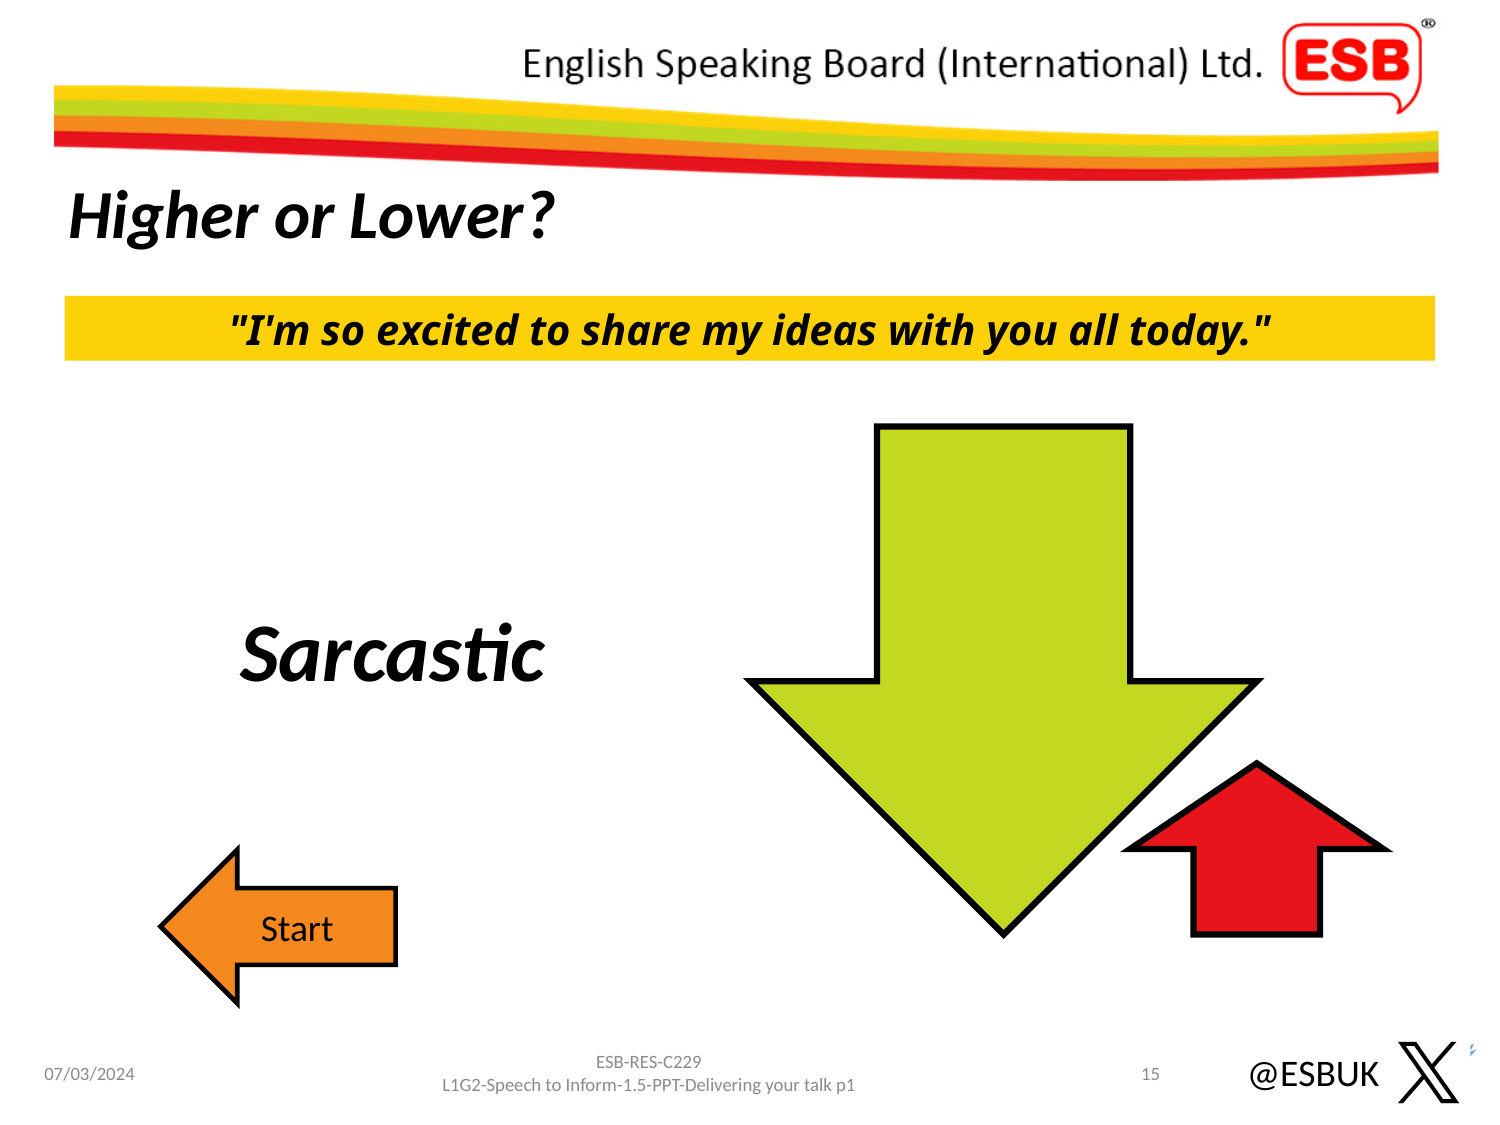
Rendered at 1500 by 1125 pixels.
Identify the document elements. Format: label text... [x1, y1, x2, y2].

slide_number 15 [930, 1042, 1176, 1103]
text_box Start [159, 847, 397, 1006]
picture [0, 0, 1500, 189]
text_box [1126, 762, 1387, 936]
text_box Sarcastic [141, 591, 643, 706]
picture [1390, 1029, 1476, 1116]
text_box "I'm so excited to share my ideas with you all today." [64, 295, 1436, 361]
footer ESB-RES-C229 L1G2-Speech to Inform-1.5-PPT-Delivering your talk p1 [395, 1042, 902, 1103]
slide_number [29, 1042, 367, 1103]
title Higher or Lower? [53, 168, 1347, 264]
text_box [748, 425, 1260, 936]
